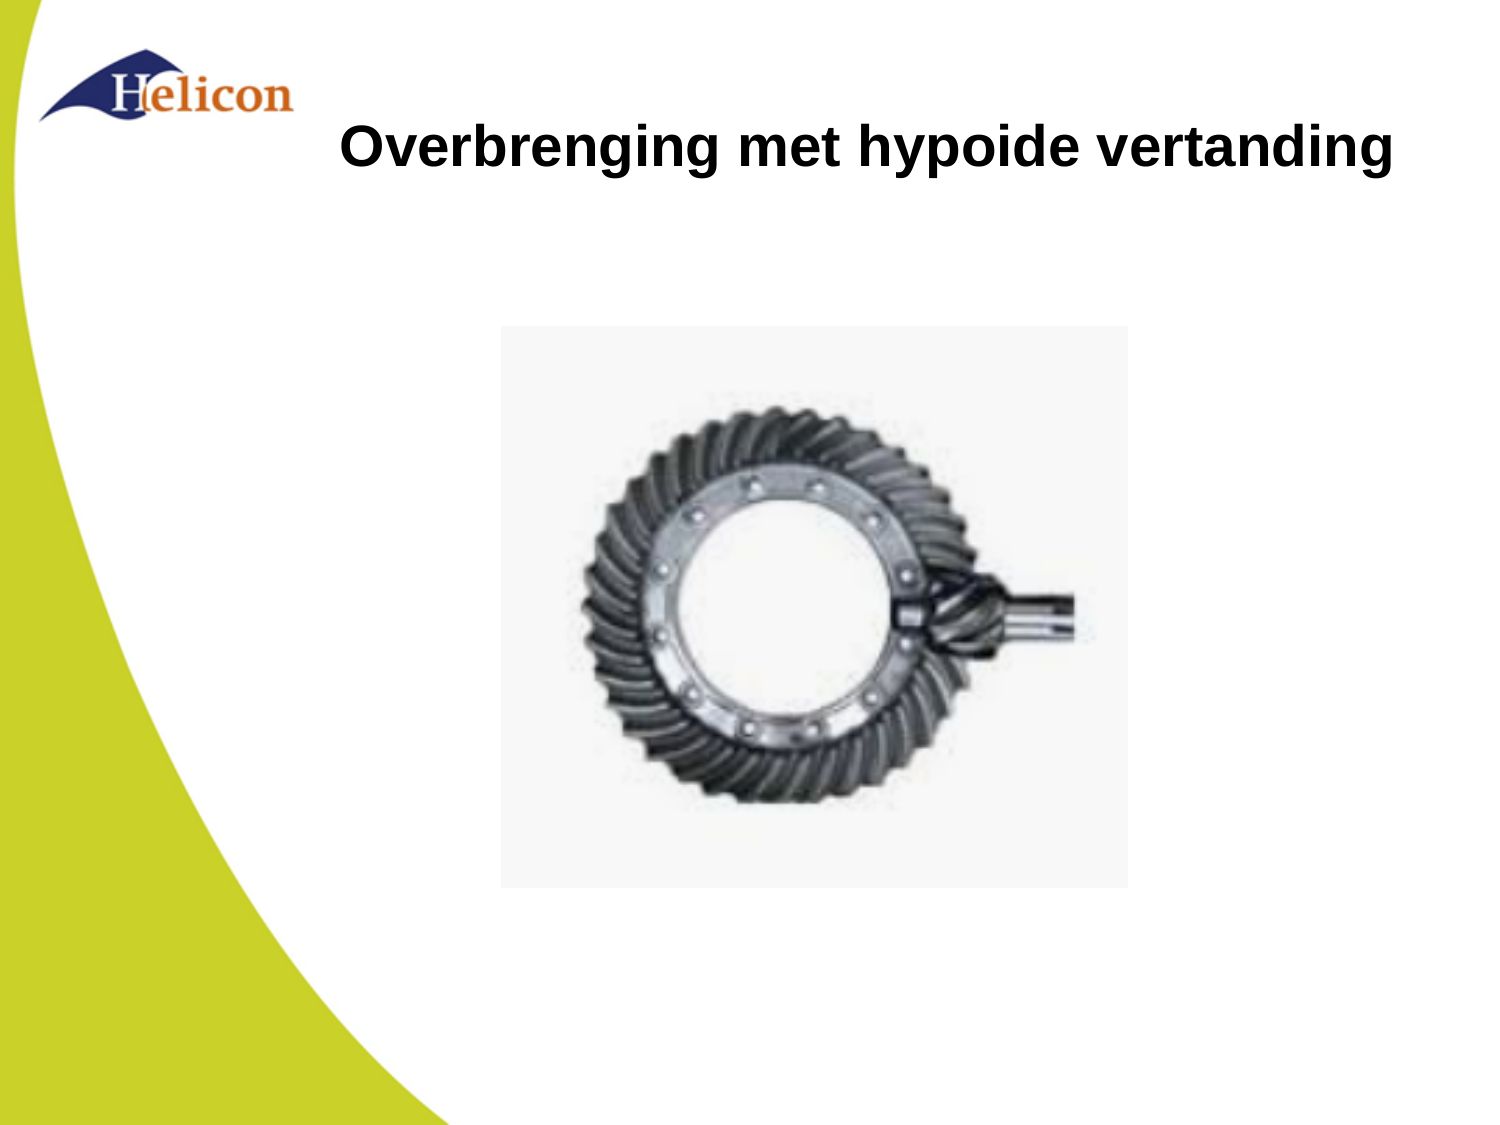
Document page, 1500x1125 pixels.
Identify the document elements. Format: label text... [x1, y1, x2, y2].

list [501, 325, 1128, 888]
picture [0, 0, 1500, 1125]
title Overbrenging met hypoide vertanding [324, 54, 1415, 161]
